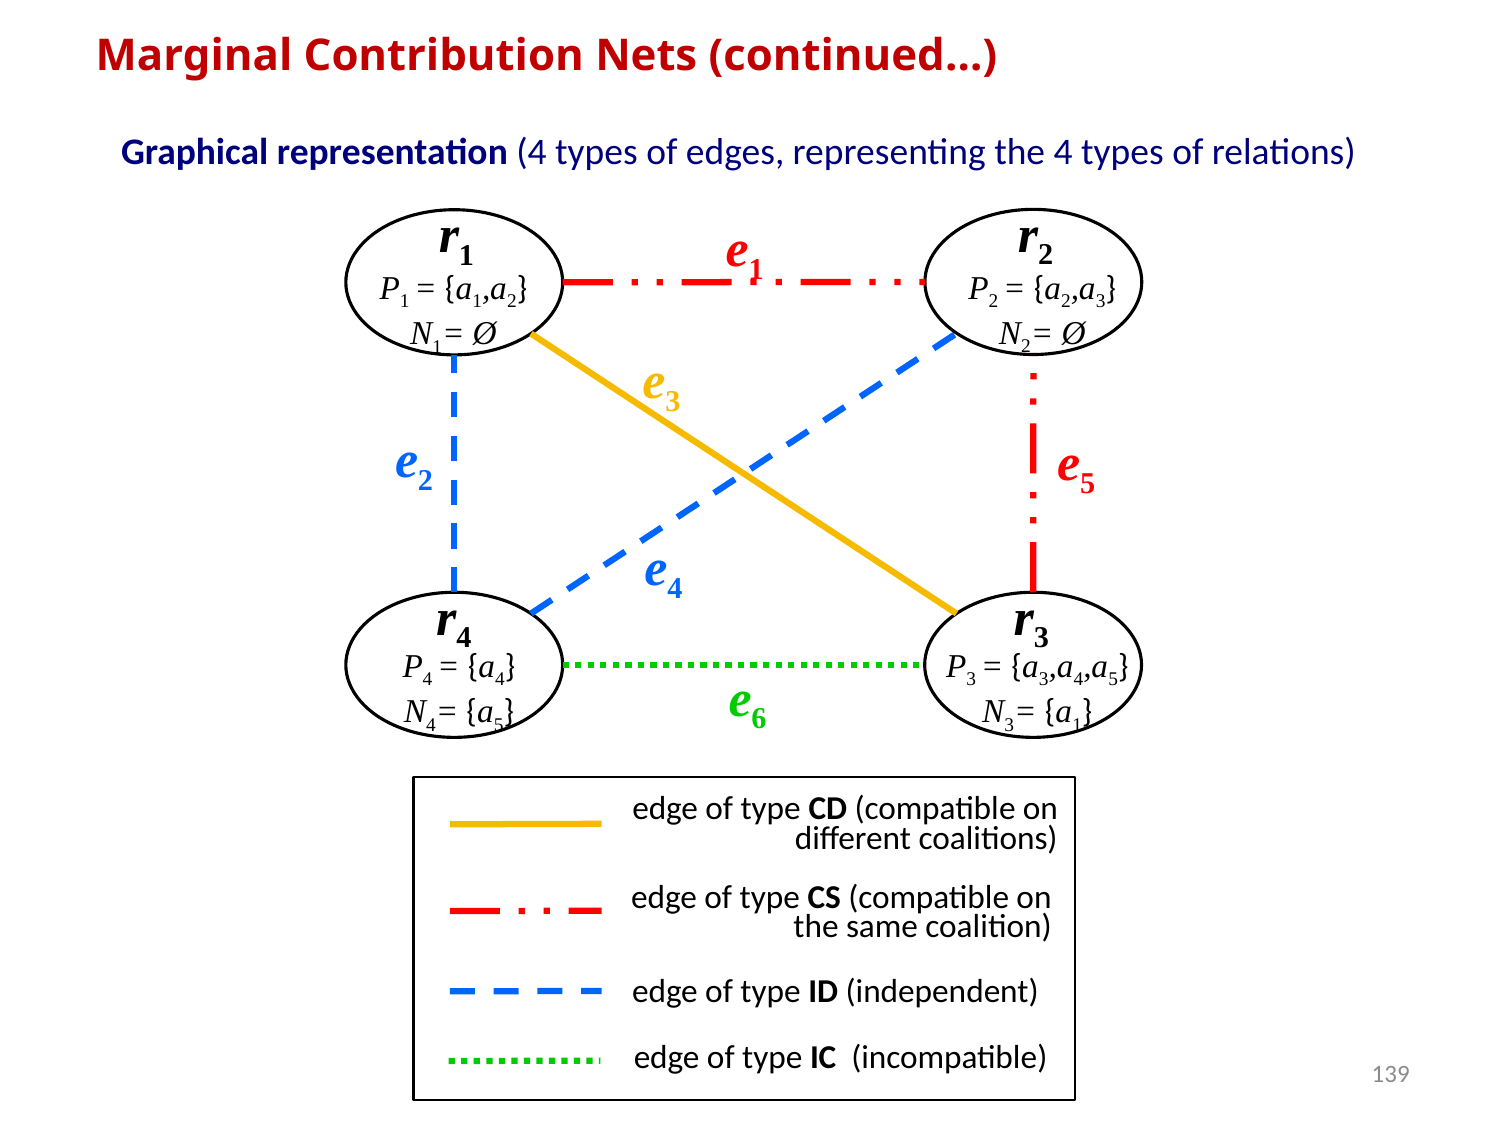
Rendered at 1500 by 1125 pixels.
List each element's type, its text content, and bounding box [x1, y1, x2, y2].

text_box (P12*,N12*) [452, 993, 597, 997]
text_box edge of type IC (incompatible) [633, 1034, 1069, 1075]
text_box [411, 775, 1077, 1102]
text_box (P12*,N12*) [452, 913, 597, 917]
text_box edge of type ID (independent) [632, 969, 1068, 1010]
slide_number 139 [1074, 1042, 1425, 1103]
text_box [345, 199, 1152, 738]
text_box edge of type CD (compatible on different coalitions) [621, 797, 1058, 856]
text_box (P12*,N12*) [455, 1062, 596, 1066]
text_box Graphical representation (4 types of edges, representing the 4 types of relations) [106, 120, 1396, 180]
text_box Marginal Contribution Nets (continued…) [80, 19, 1462, 87]
text_box edge of type CS (compatible on the same coalition) [612, 885, 1052, 945]
